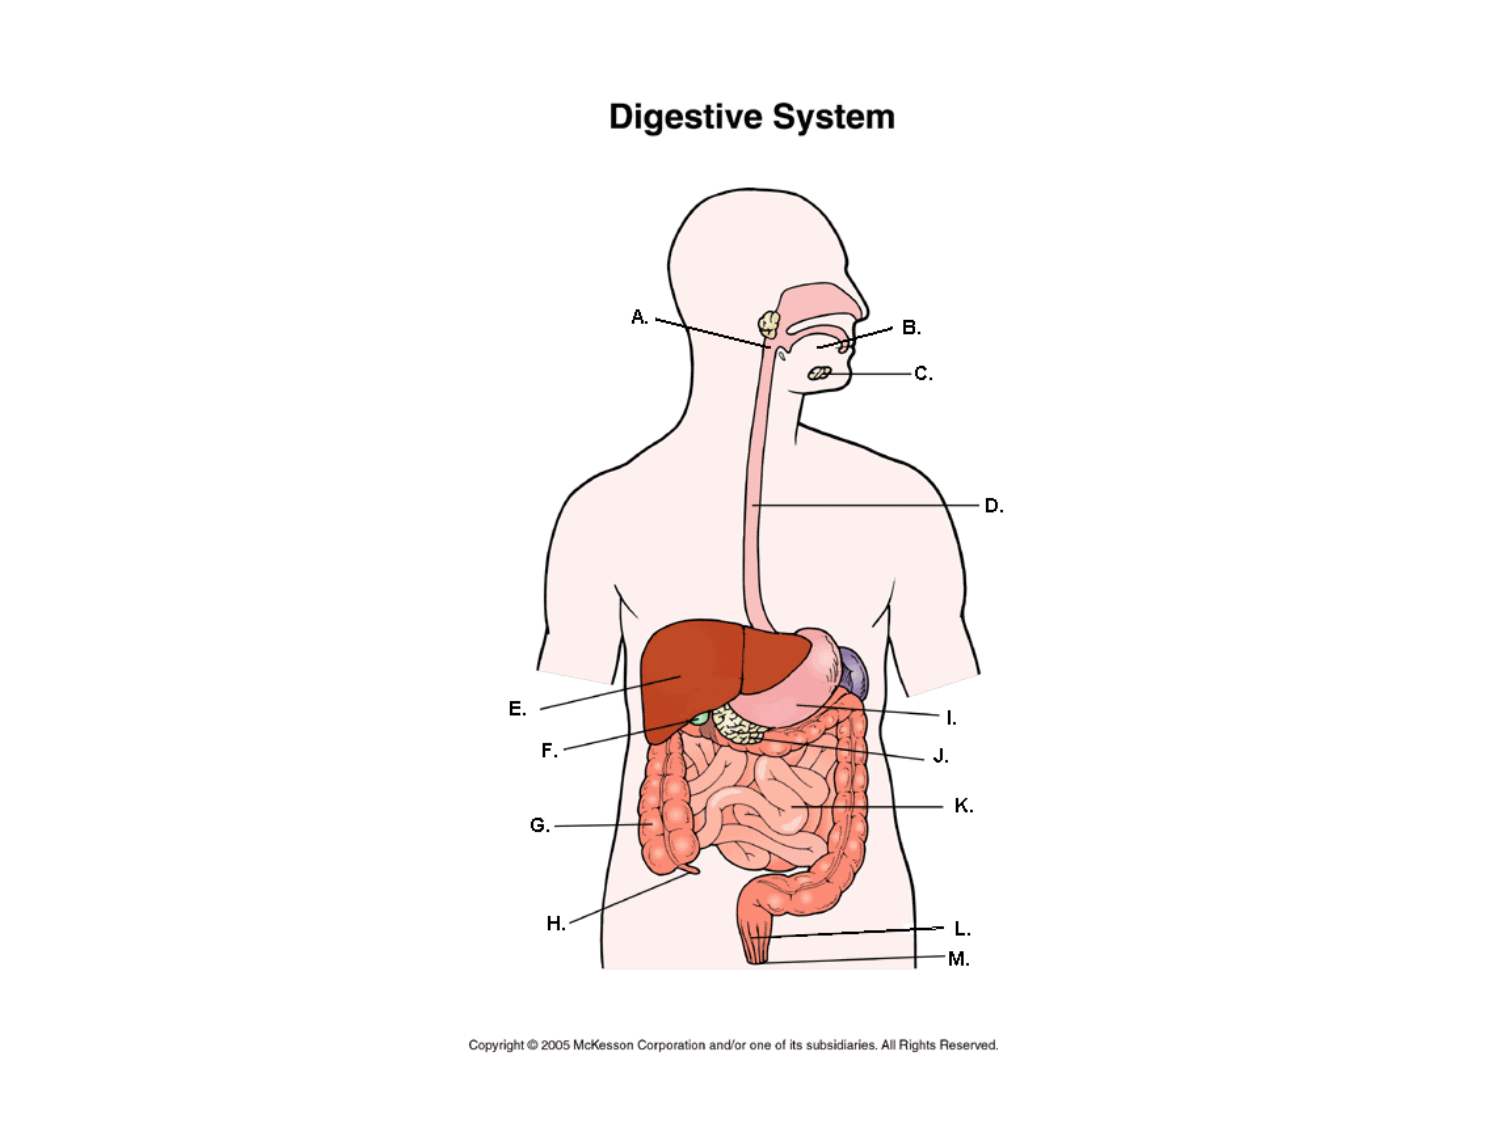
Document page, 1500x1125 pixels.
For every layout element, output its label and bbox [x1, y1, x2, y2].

list [74, 96, 1426, 1068]
